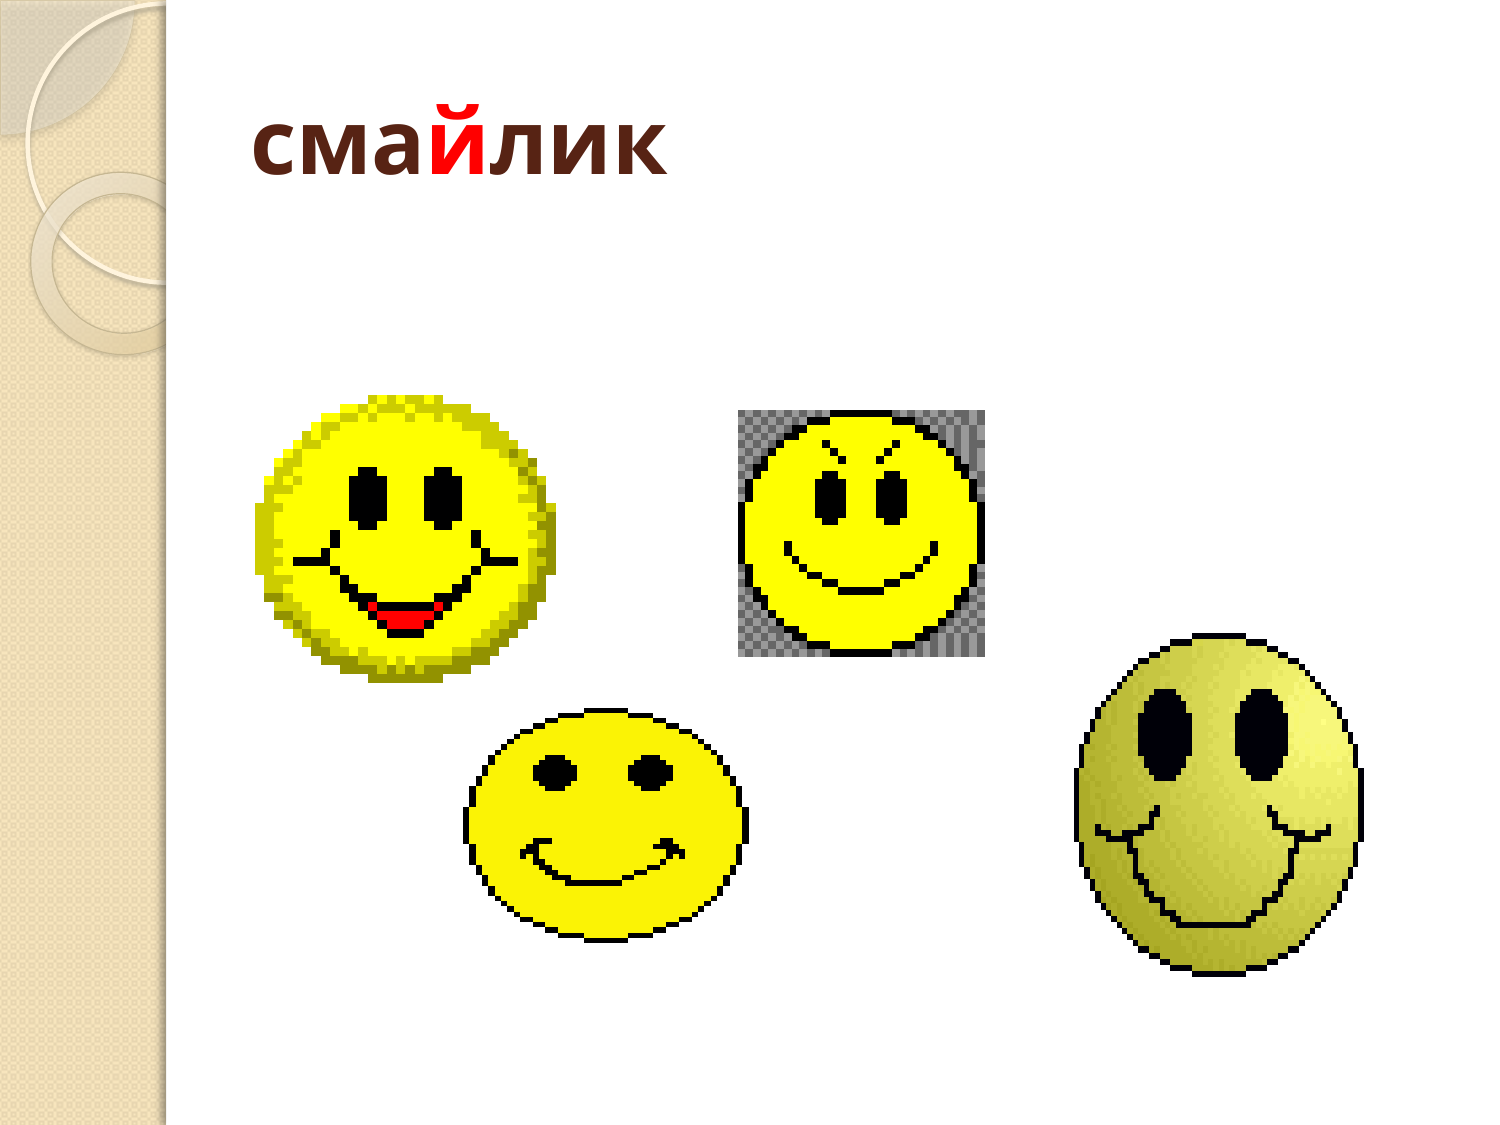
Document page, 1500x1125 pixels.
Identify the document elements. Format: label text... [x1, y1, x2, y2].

picture [738, 409, 985, 657]
title смайлик [235, 45, 1466, 233]
picture [456, 702, 762, 955]
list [245, 386, 575, 692]
picture [1042, 597, 1391, 997]
